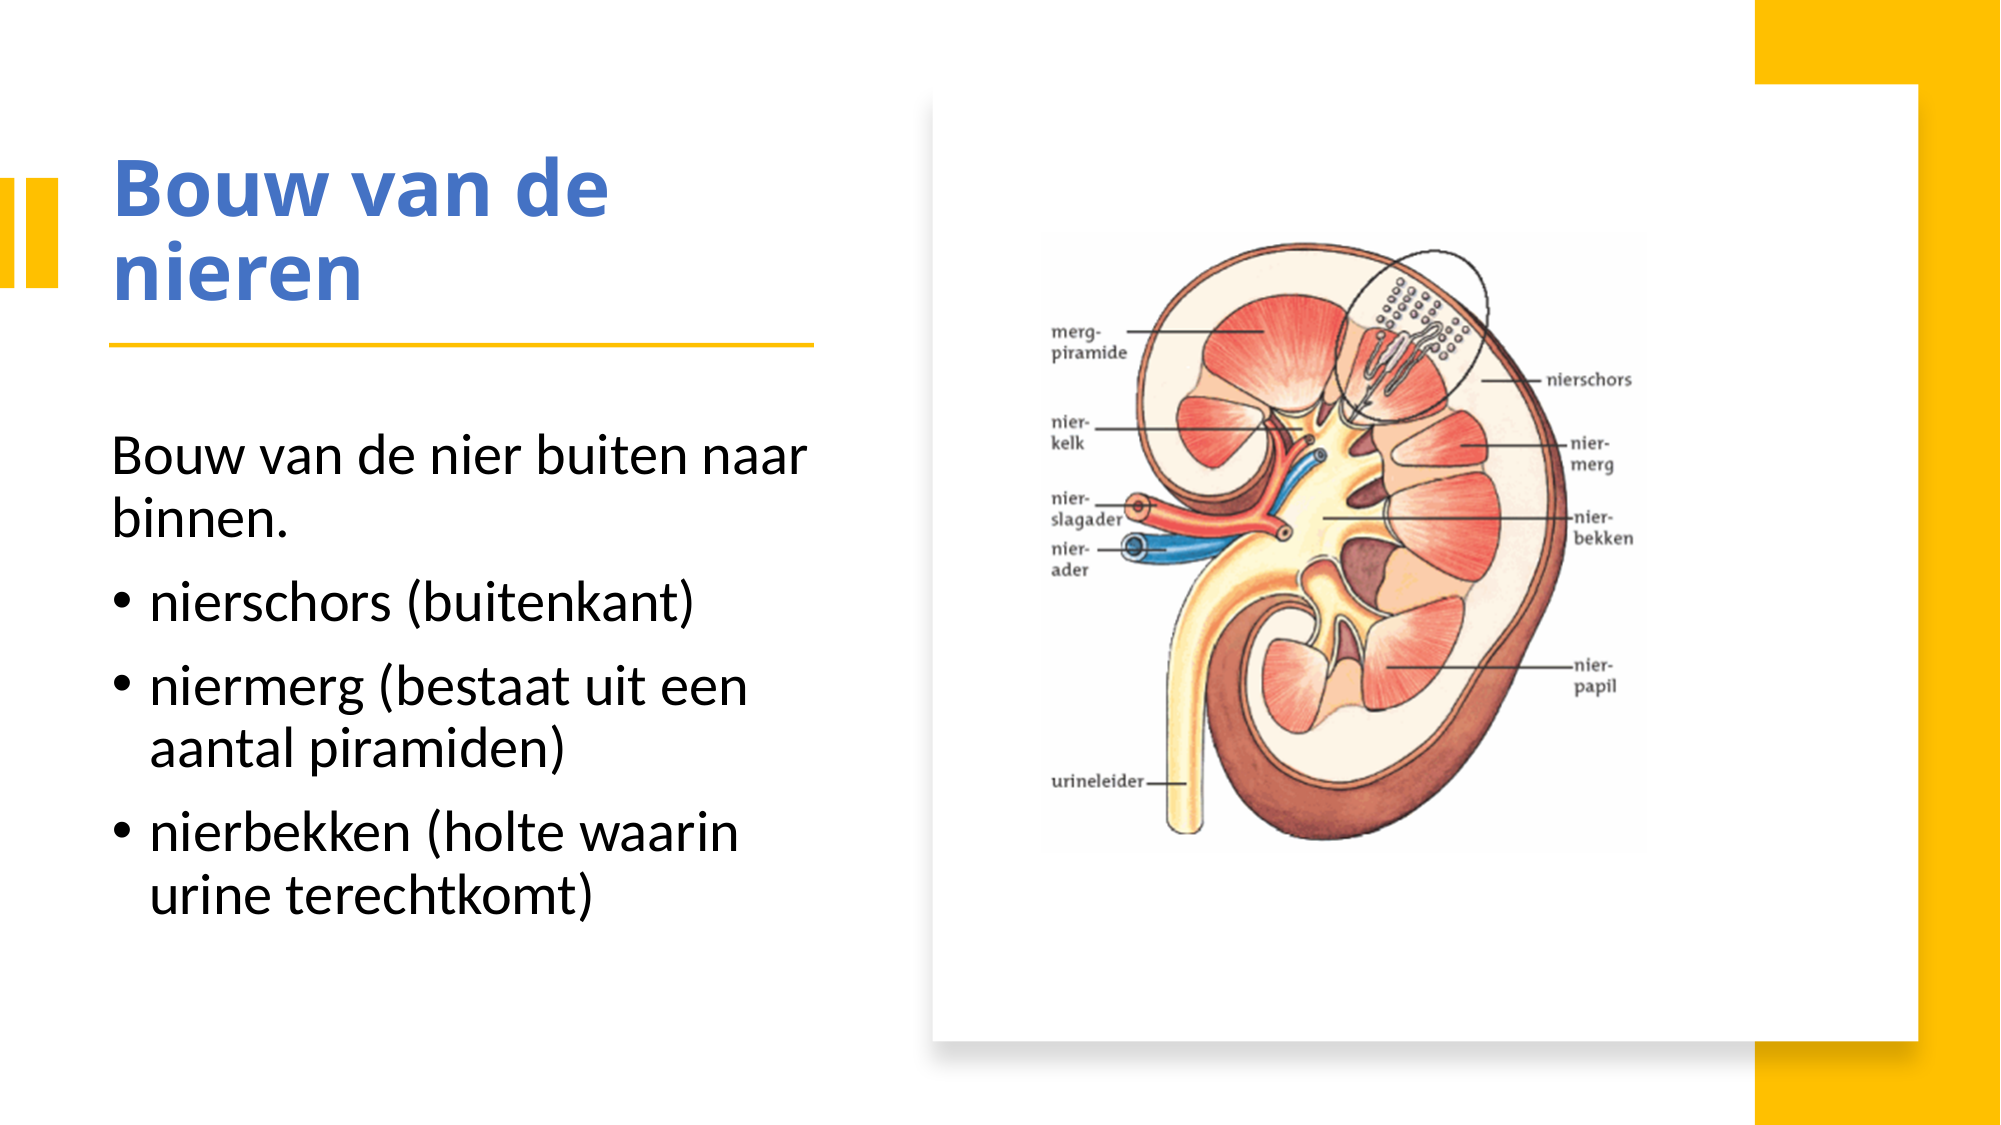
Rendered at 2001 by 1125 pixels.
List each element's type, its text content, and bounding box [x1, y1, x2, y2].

picture [1041, 232, 1647, 853]
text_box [0, 177, 59, 289]
list Bouw van de nier buiten naar binnen. nierschors (buitenkant) niermerg (bestaat uit een aantal piramiden) nierbekken (holte waarin urine terechtkomt) [96, 382, 845, 1036]
text_box [0, 0, 1754, 1125]
text_box [1754, 0, 2000, 1125]
text_box [108, 342, 815, 348]
text_box [932, 83, 1919, 1042]
title Bouw van de nieren [96, 140, 845, 326]
